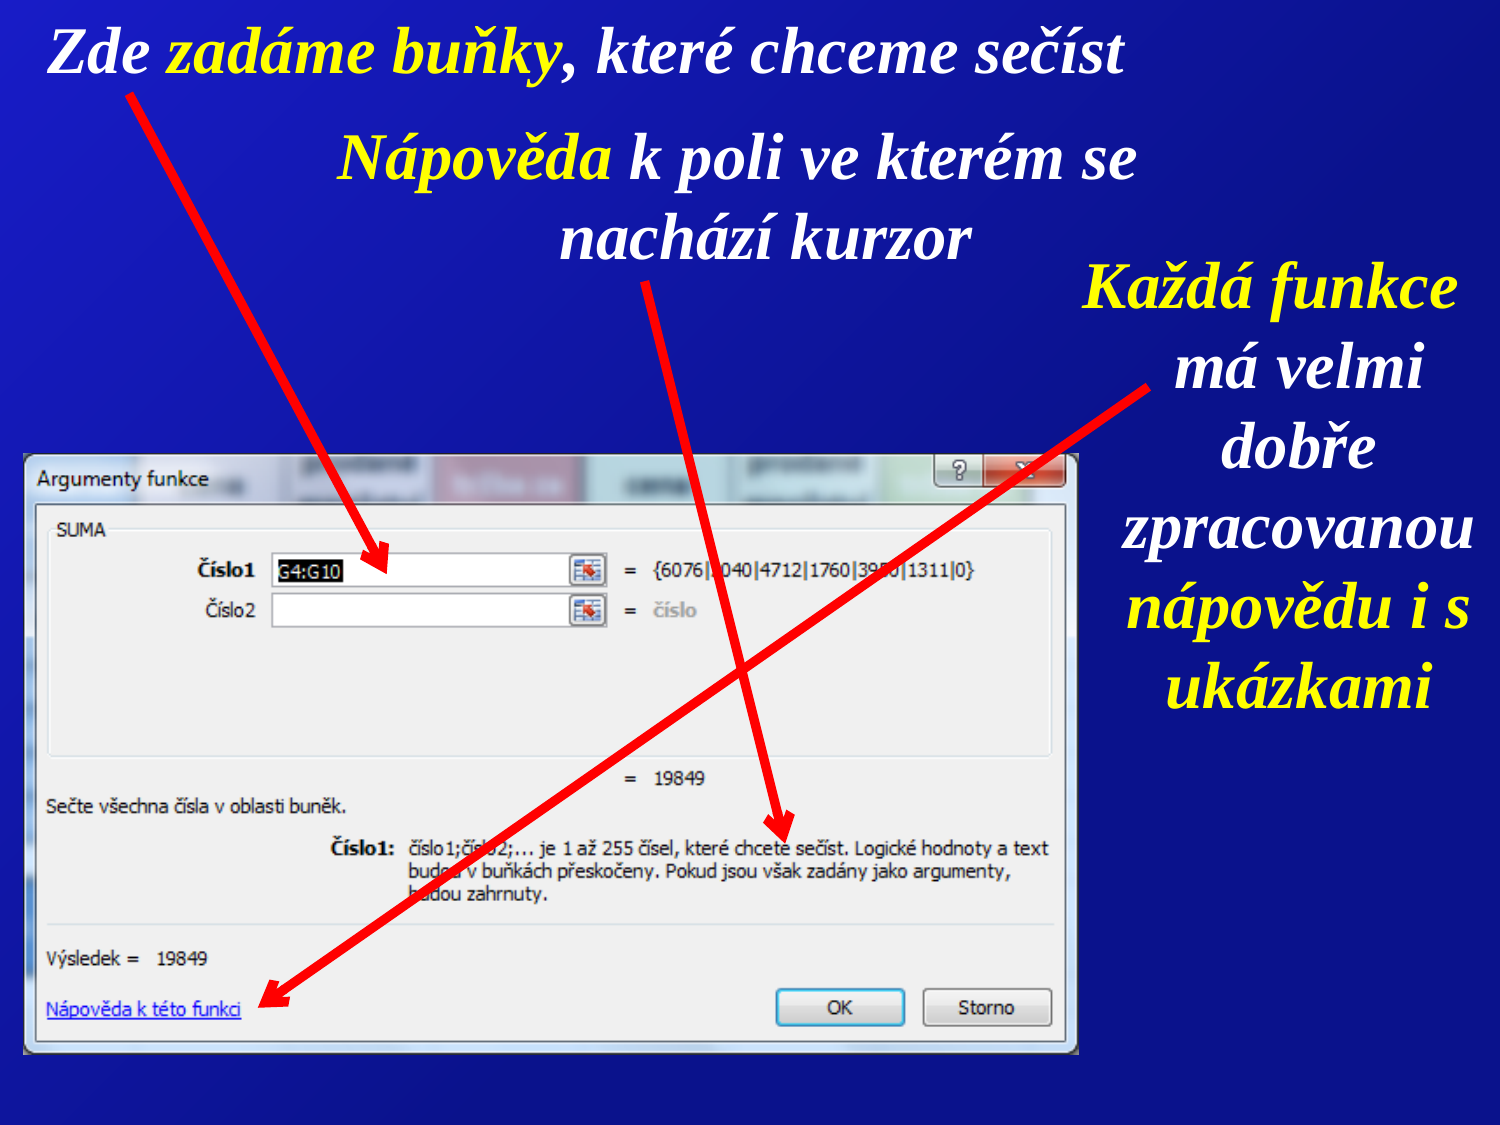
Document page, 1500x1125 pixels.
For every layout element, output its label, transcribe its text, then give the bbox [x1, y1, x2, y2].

text_box Zde zadáme buňky, které chceme sečíst [0, 0, 1278, 176]
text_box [433, 491, 997, 633]
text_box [257, 386, 1149, 1008]
text_box Nápověda k poli ve kterém se nachází kurzor [257, 105, 1219, 411]
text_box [17, 204, 499, 464]
text_box Každá funkce má velmi dobře zpracovanou nápovědu i s ukázkami [1152, 234, 1500, 797]
picture [23, 464, 1079, 1056]
